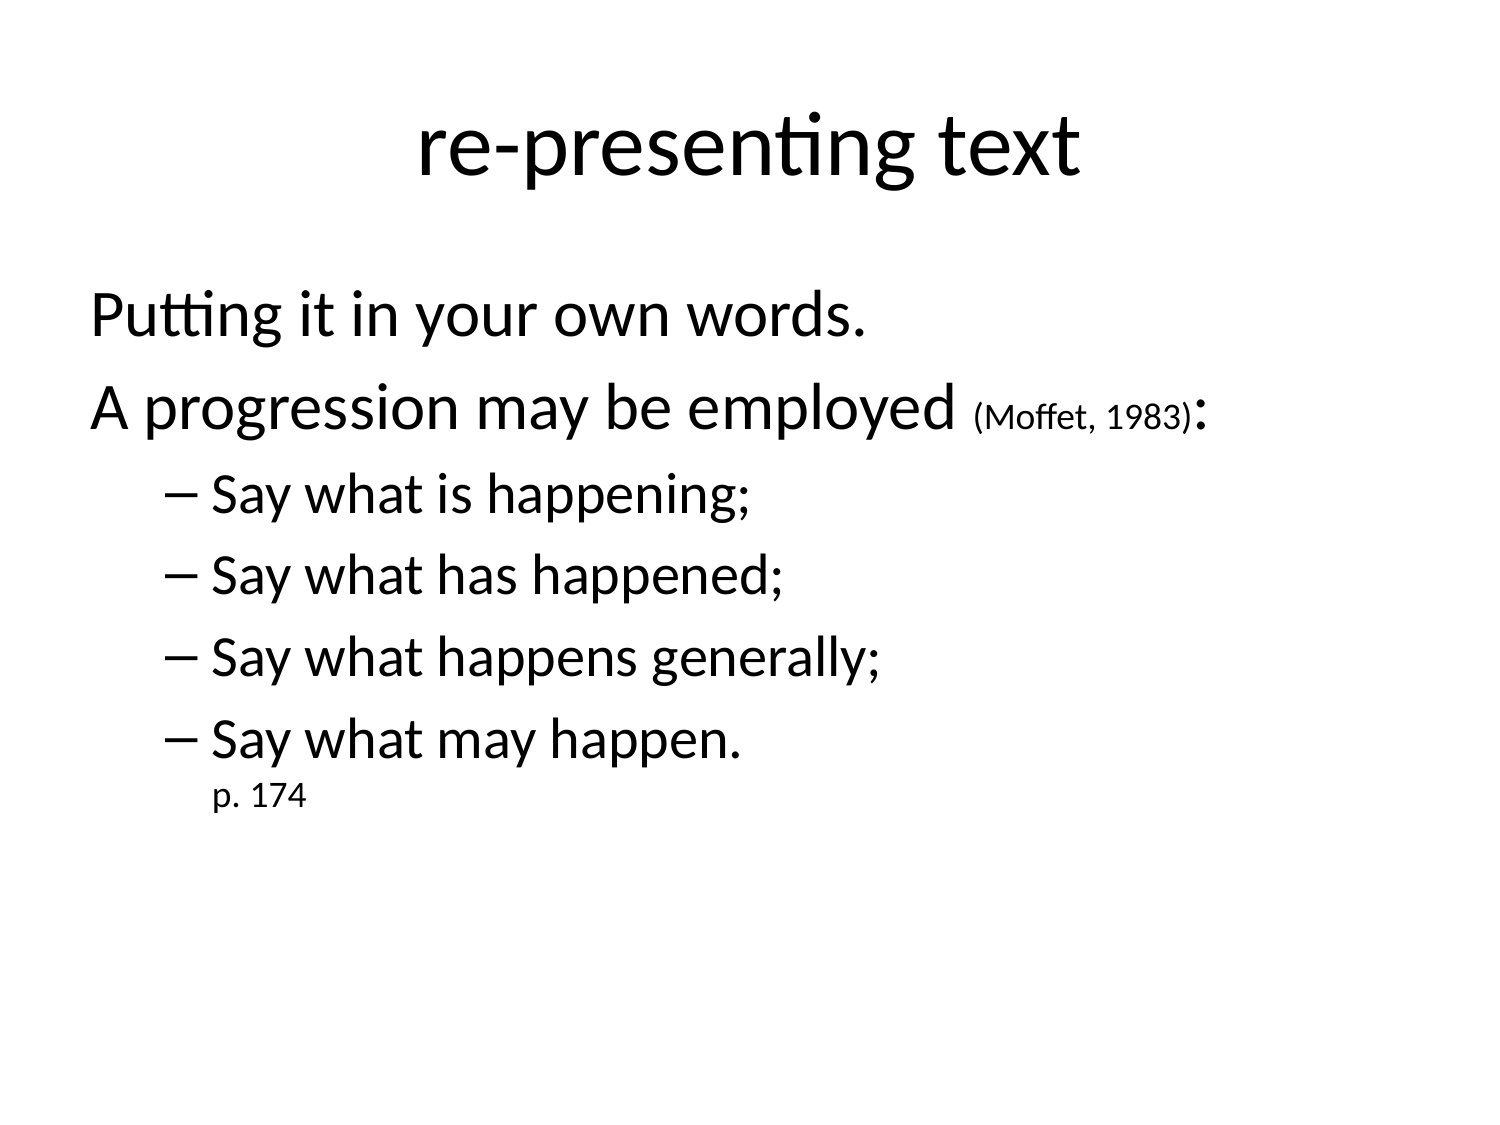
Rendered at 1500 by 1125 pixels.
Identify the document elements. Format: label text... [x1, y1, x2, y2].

title re-presenting text [75, 45, 1425, 233]
list Putting it in your own words. A progression may be employed (Moffet, 1983): Say what is happening; Say what has happened; Say what happens generally; Say what may happen. p. 174 [75, 262, 1425, 1005]
